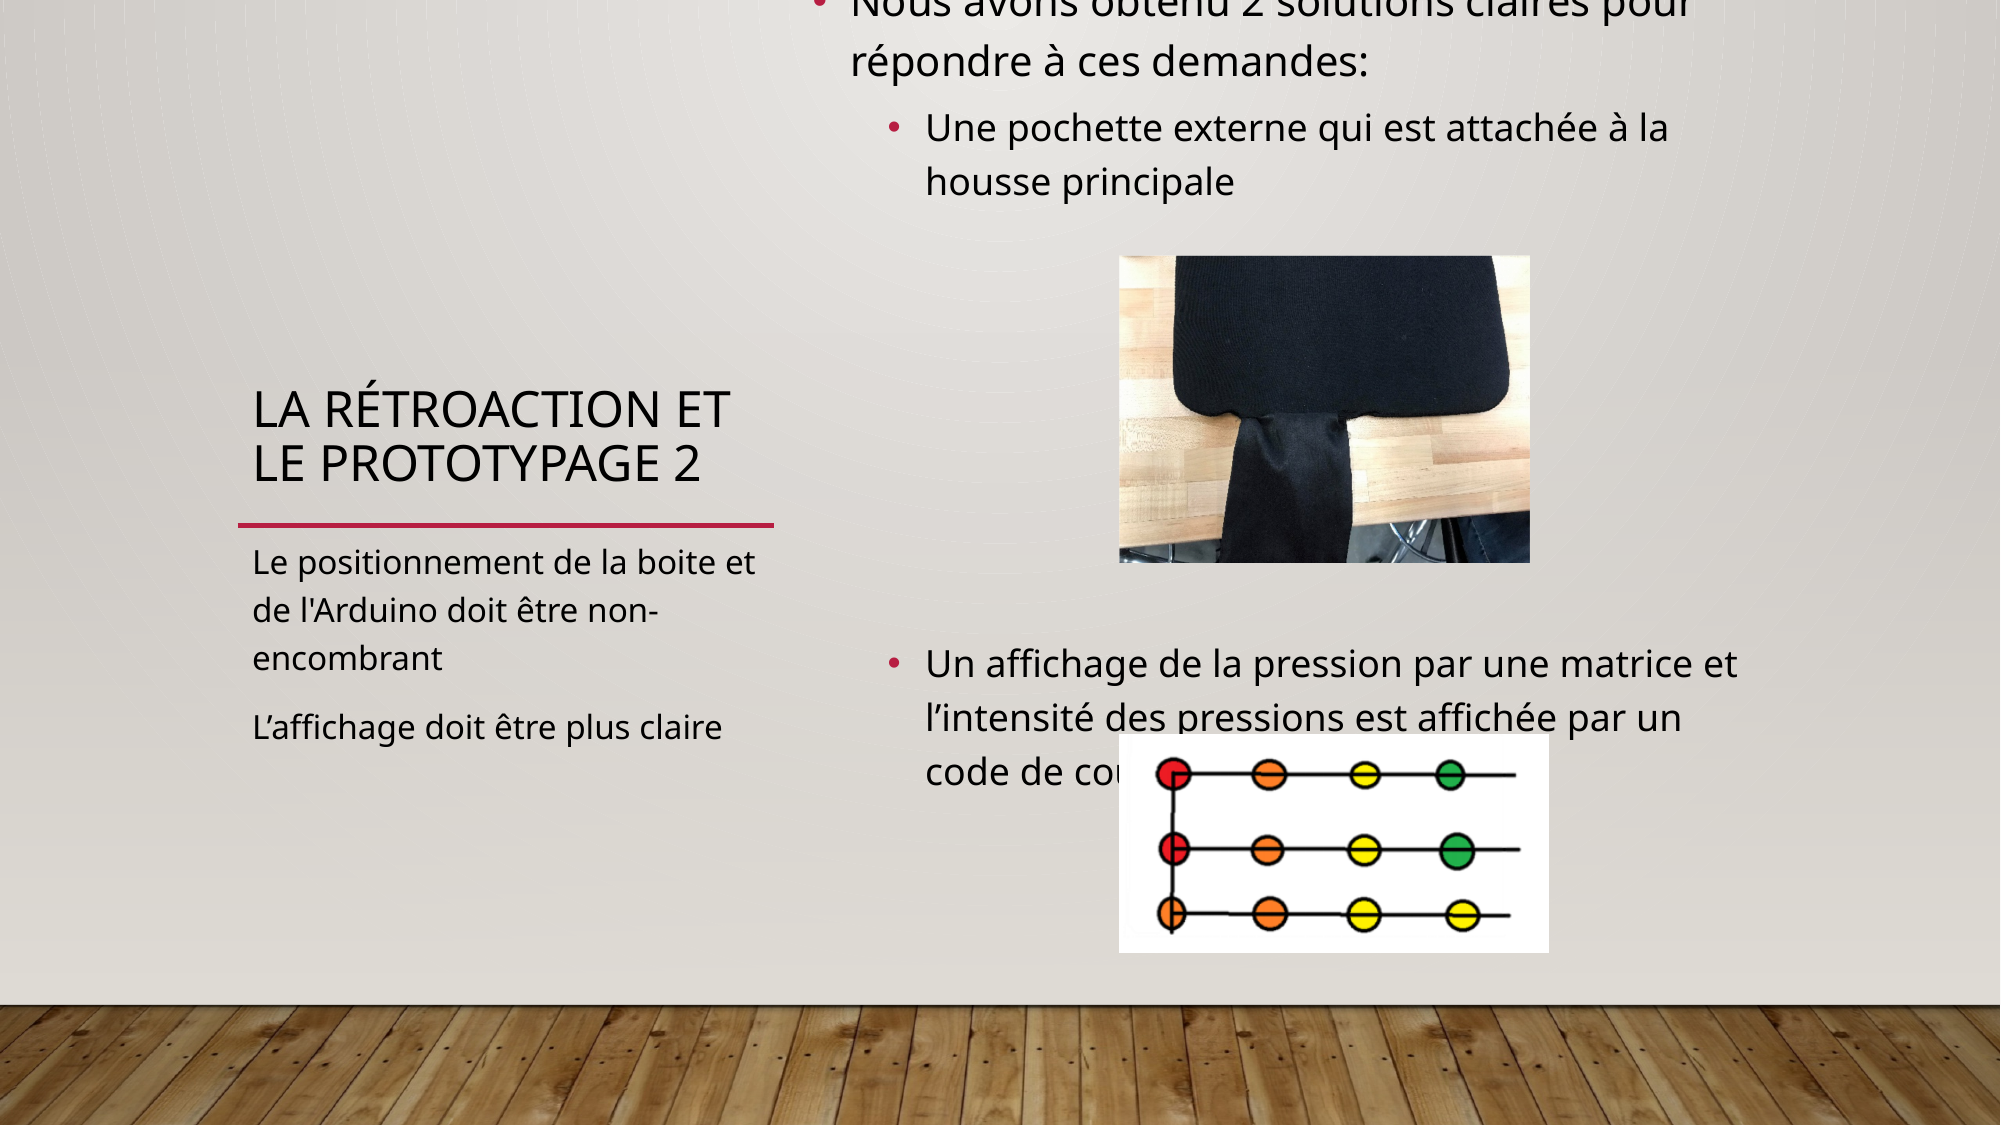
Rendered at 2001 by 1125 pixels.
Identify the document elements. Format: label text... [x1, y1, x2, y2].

picture [1119, 733, 1550, 953]
list Le positionnement de la boite et de l'Arduino doit être non-encombrant L’affichage doit être plus claire [236, 525, 775, 895]
list Nous avons obtenu 2 solutions claires pour répondre à ces demandes: Une pochette externe qui est attachée à la housse principale Un affichage de la pression par une matrice et l’intensité des pressions est affichée par un code de couleur [797, 38, 1784, 803]
picture [1120, 203, 1530, 614]
picture [0, 1005, 2000, 1125]
title La rétroaction et le prototypage 2 [236, 131, 774, 500]
